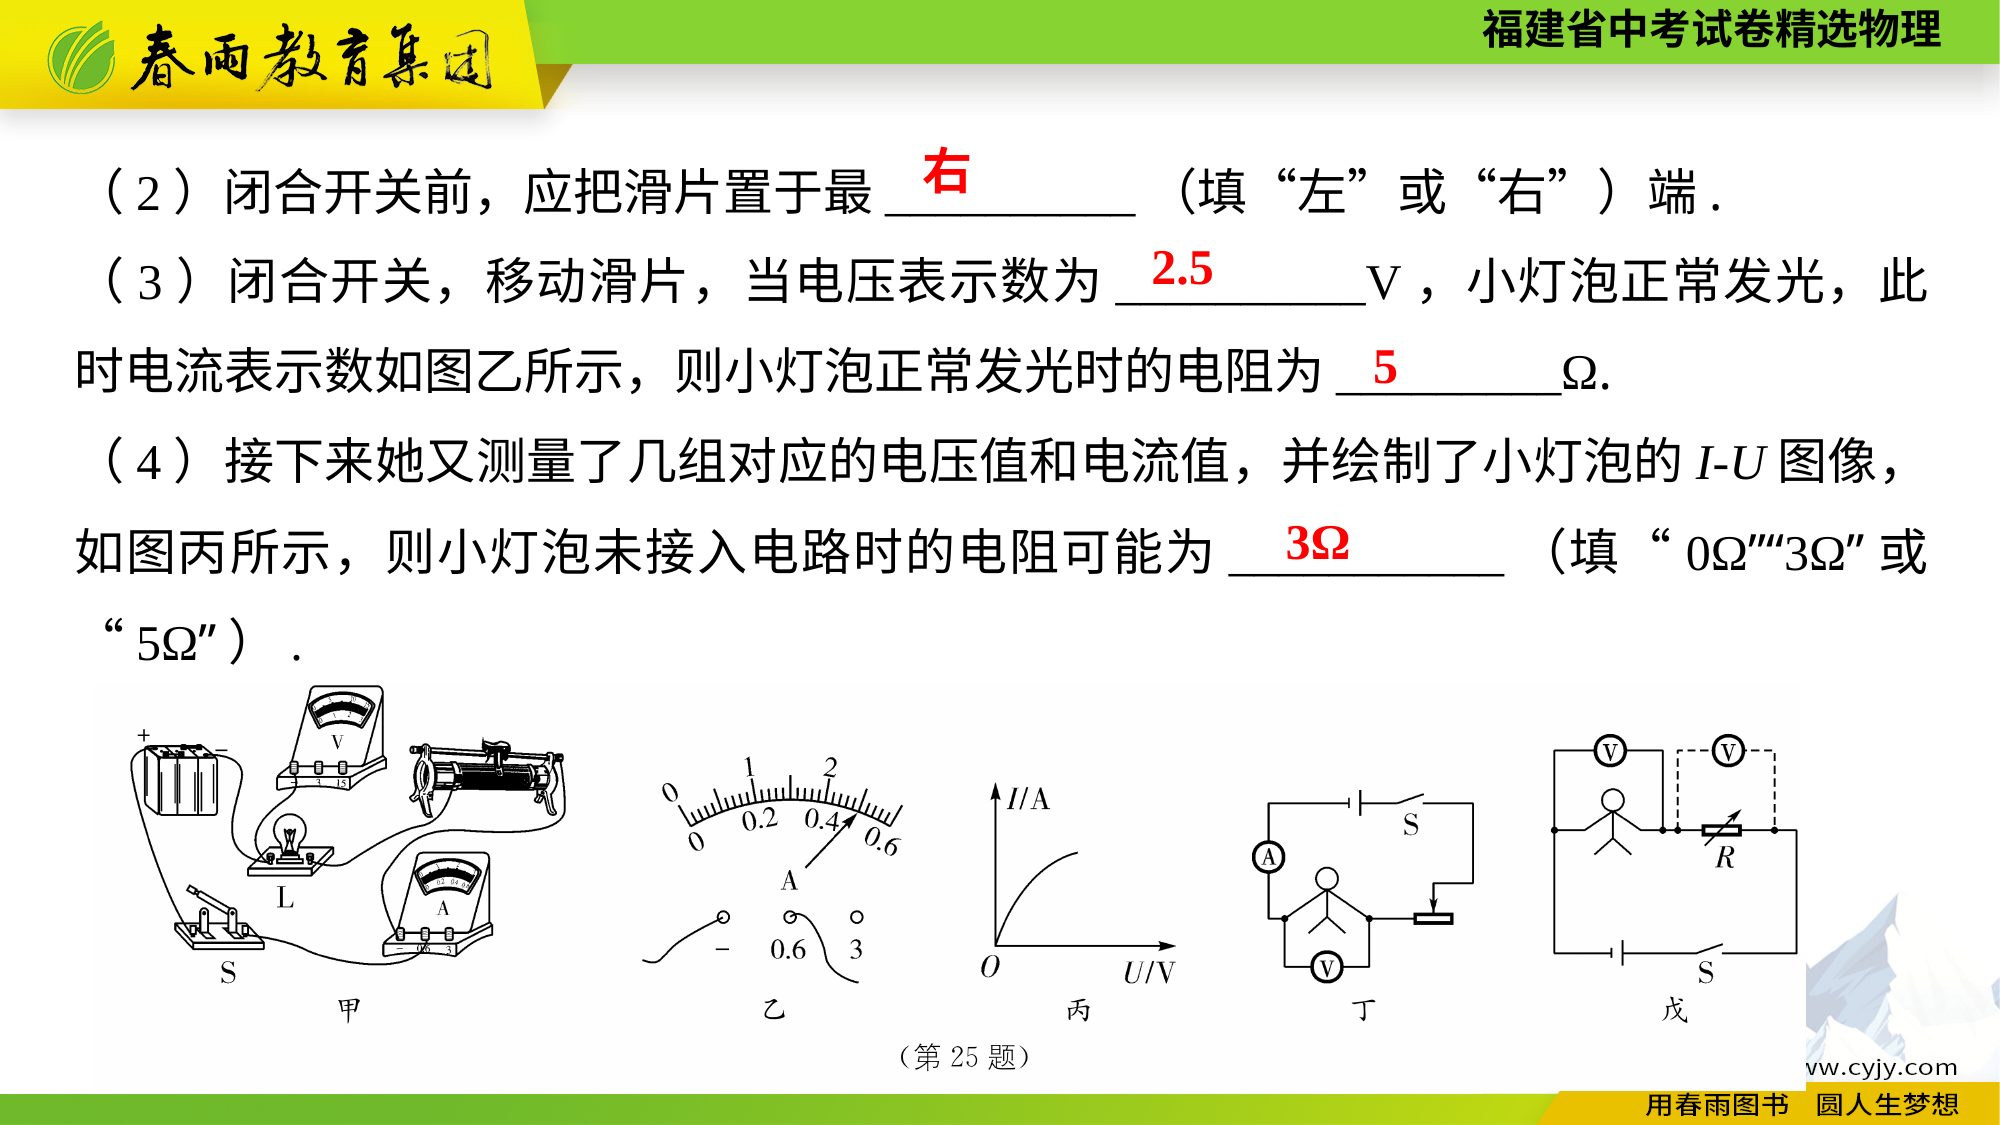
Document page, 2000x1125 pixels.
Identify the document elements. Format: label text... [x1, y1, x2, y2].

text_box 3Ω [1208, 502, 1366, 578]
list （2）闭合开关前，应把滑片置于最__________（填“左”或“右”）端. （3）闭合开关，移动滑片，当电压表示数为__________V，小灯泡正常发光，此时电流表示数如图乙所示，则小灯泡正常发光时的电阻为_________Ω. （4）接下来她又测量了几组对应的电压值和电流值，并绘制了小灯泡的I-U图像，如图丙所示，则小灯泡未接入电路时的电阻可能为___________（填“0Ω”“3Ω”或“5Ω”）. [59, 122, 1944, 683]
text_box 5 [1296, 326, 1475, 401]
text_box 2.5 [1136, 226, 1291, 302]
picture [0, 0, 2000, 1125]
text_box 右 [858, 132, 1038, 208]
